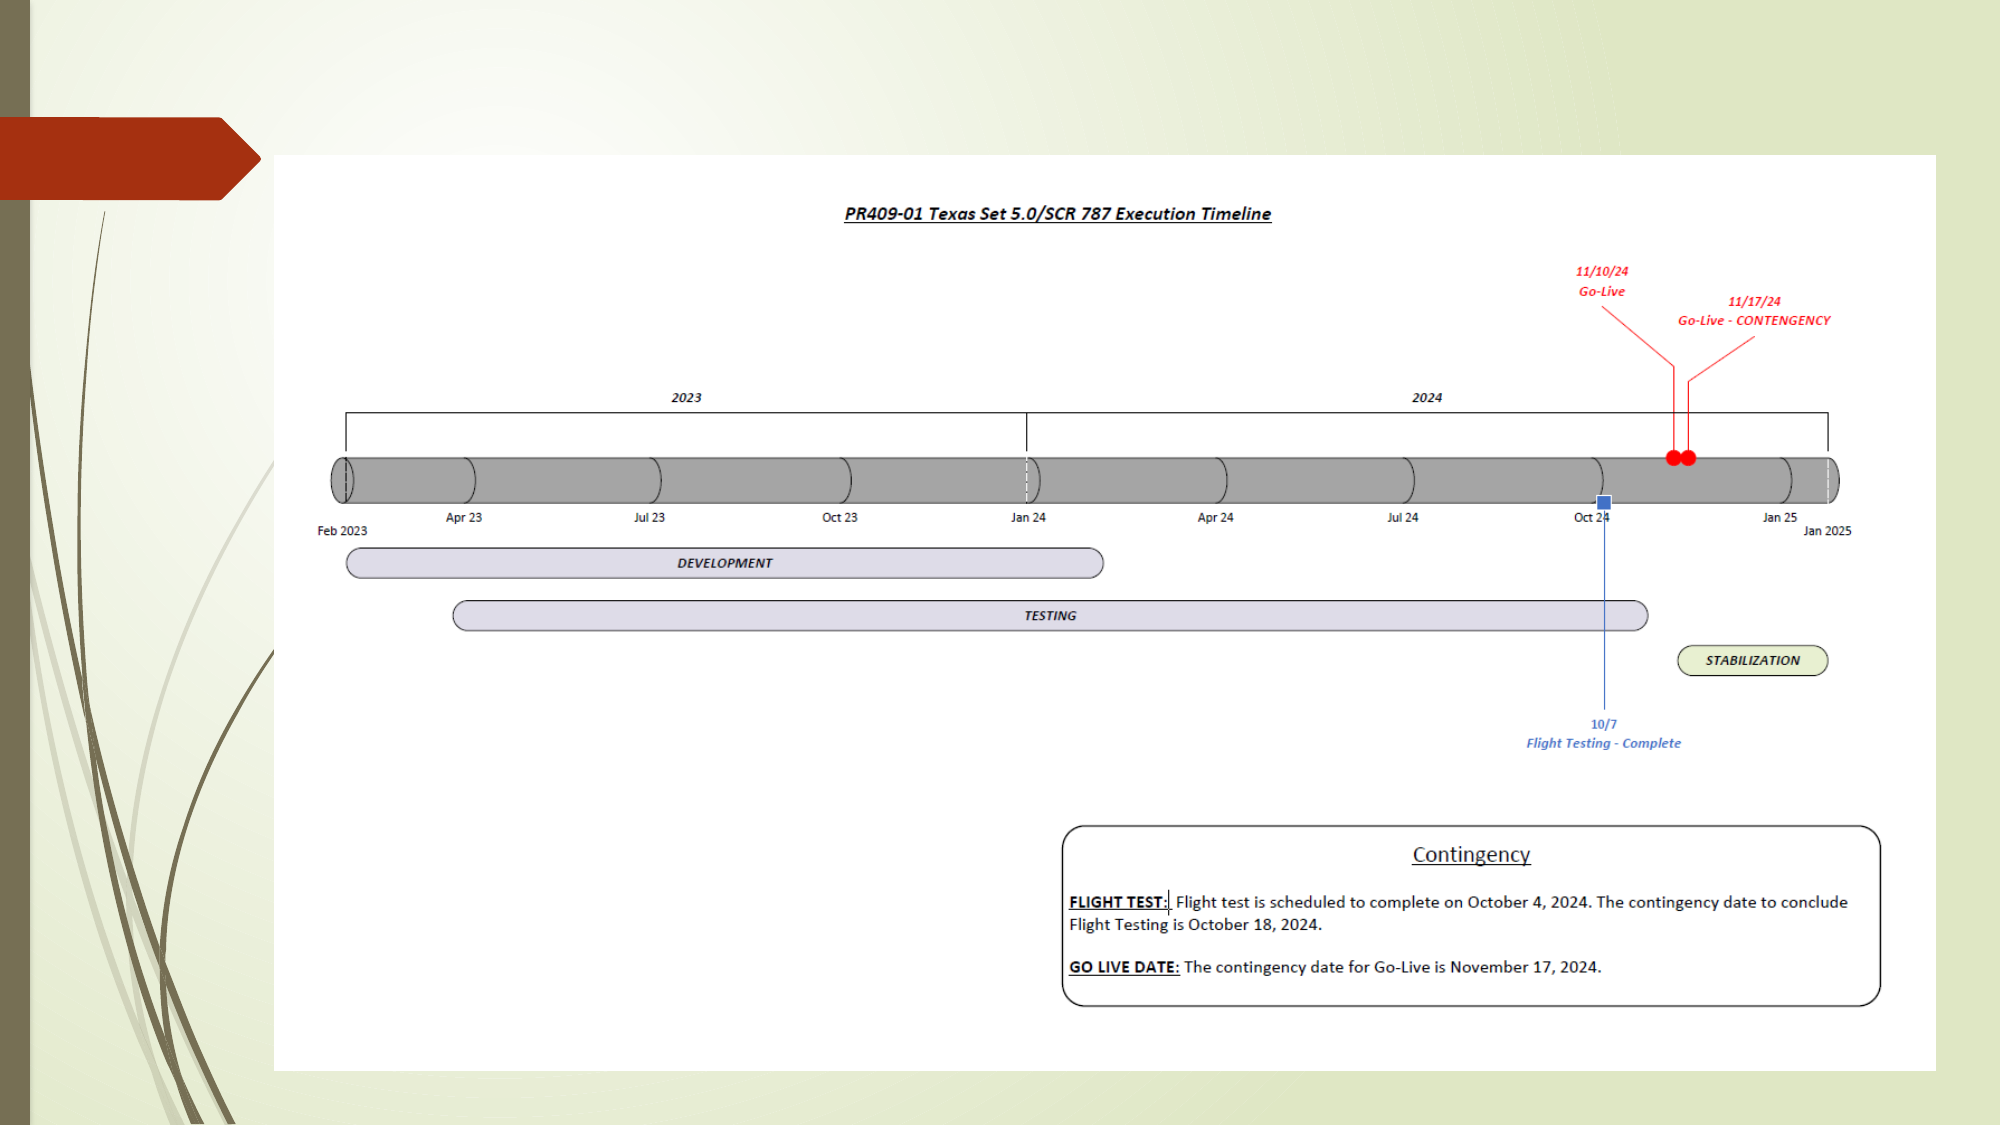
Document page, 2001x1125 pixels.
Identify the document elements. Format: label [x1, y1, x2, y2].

picture [273, 154, 1936, 1071]
